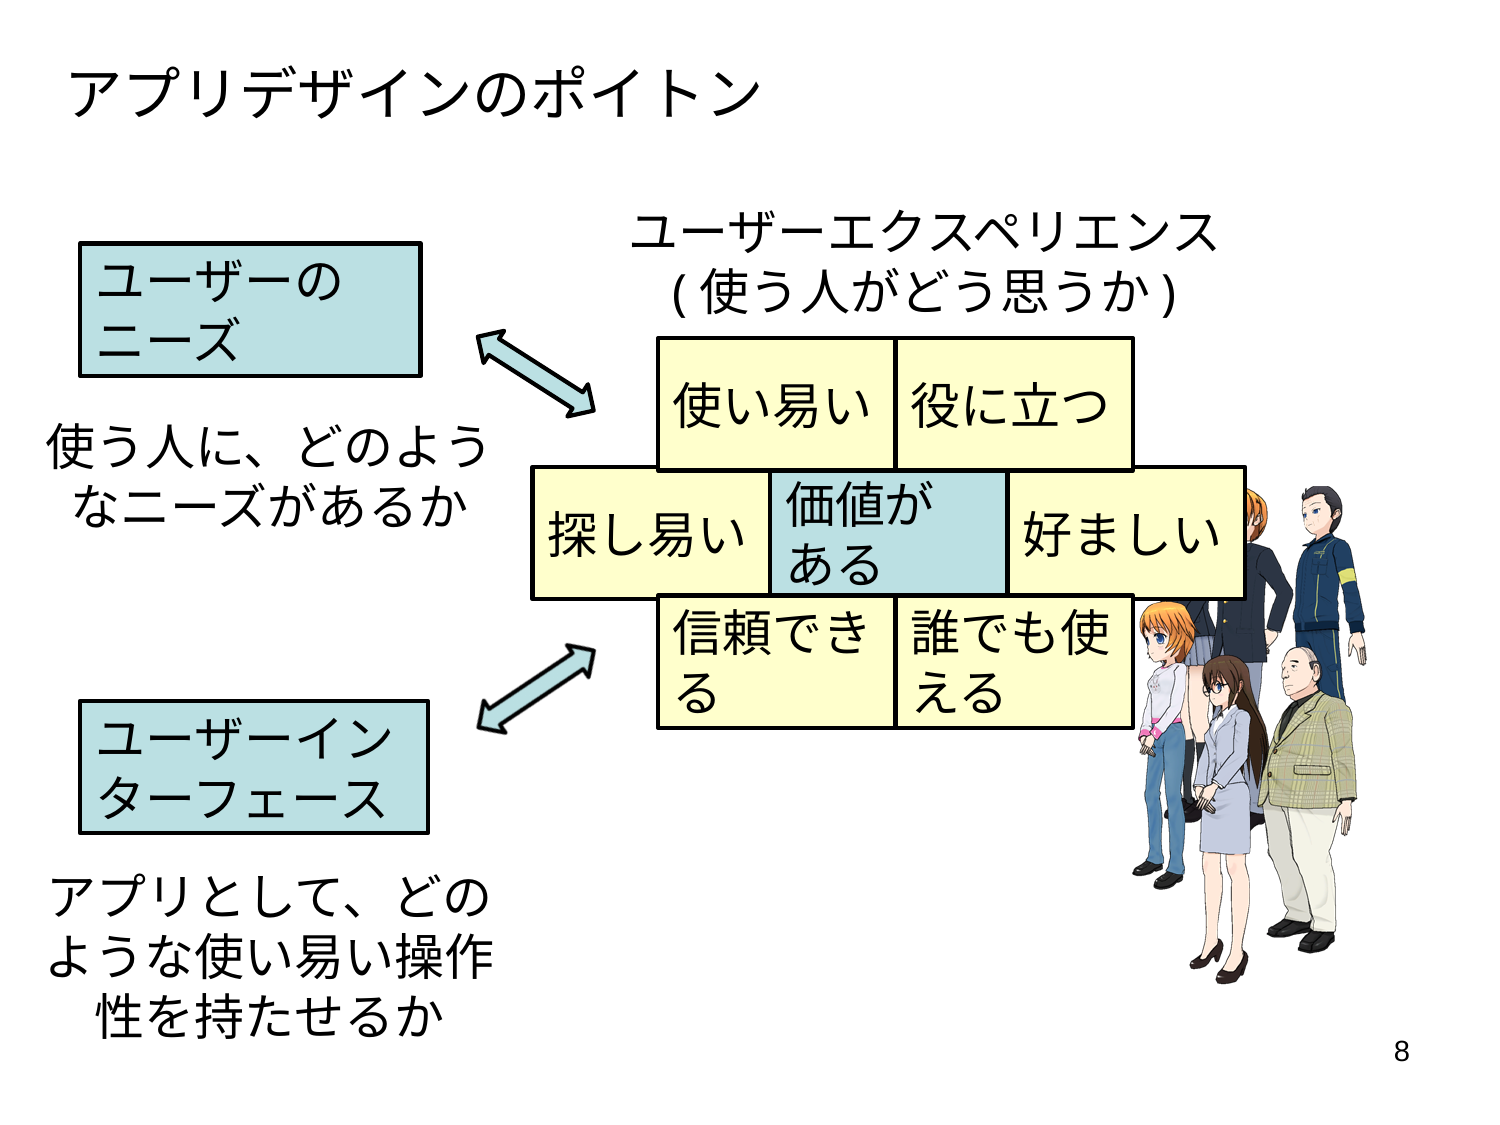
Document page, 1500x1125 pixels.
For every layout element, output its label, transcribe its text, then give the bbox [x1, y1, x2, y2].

text_box ユーザーのニーズ [80, 243, 421, 376]
text_box ユーザーインターフェース [80, 700, 428, 834]
text_box 役に立つ [896, 388, 1134, 471]
text_box 好ましい [1007, 466, 1245, 595]
text_box ユーザーエクスペリエンス (使う人がどう思うか) [549, 193, 1300, 388]
text_box アプリデザインのポイトン [50, 50, 1450, 135]
text_box 価値が ある [770, 471, 1007, 595]
text_box 誰でも使える [896, 595, 1122, 728]
picture [470, 616, 601, 762]
text_box [477, 330, 594, 417]
text_box アプリとして、どのような使い易い操作性を持たせるか [16, 858, 522, 1113]
slide_number 8 [1074, 1024, 1425, 1103]
picture [1122, 483, 1378, 995]
text_box 使う人に、どのようなニーズがあるか [16, 408, 522, 603]
text_box 使い易い [657, 388, 896, 471]
text_box 探し易い [532, 466, 770, 600]
text_box 信頼できる [657, 595, 896, 728]
